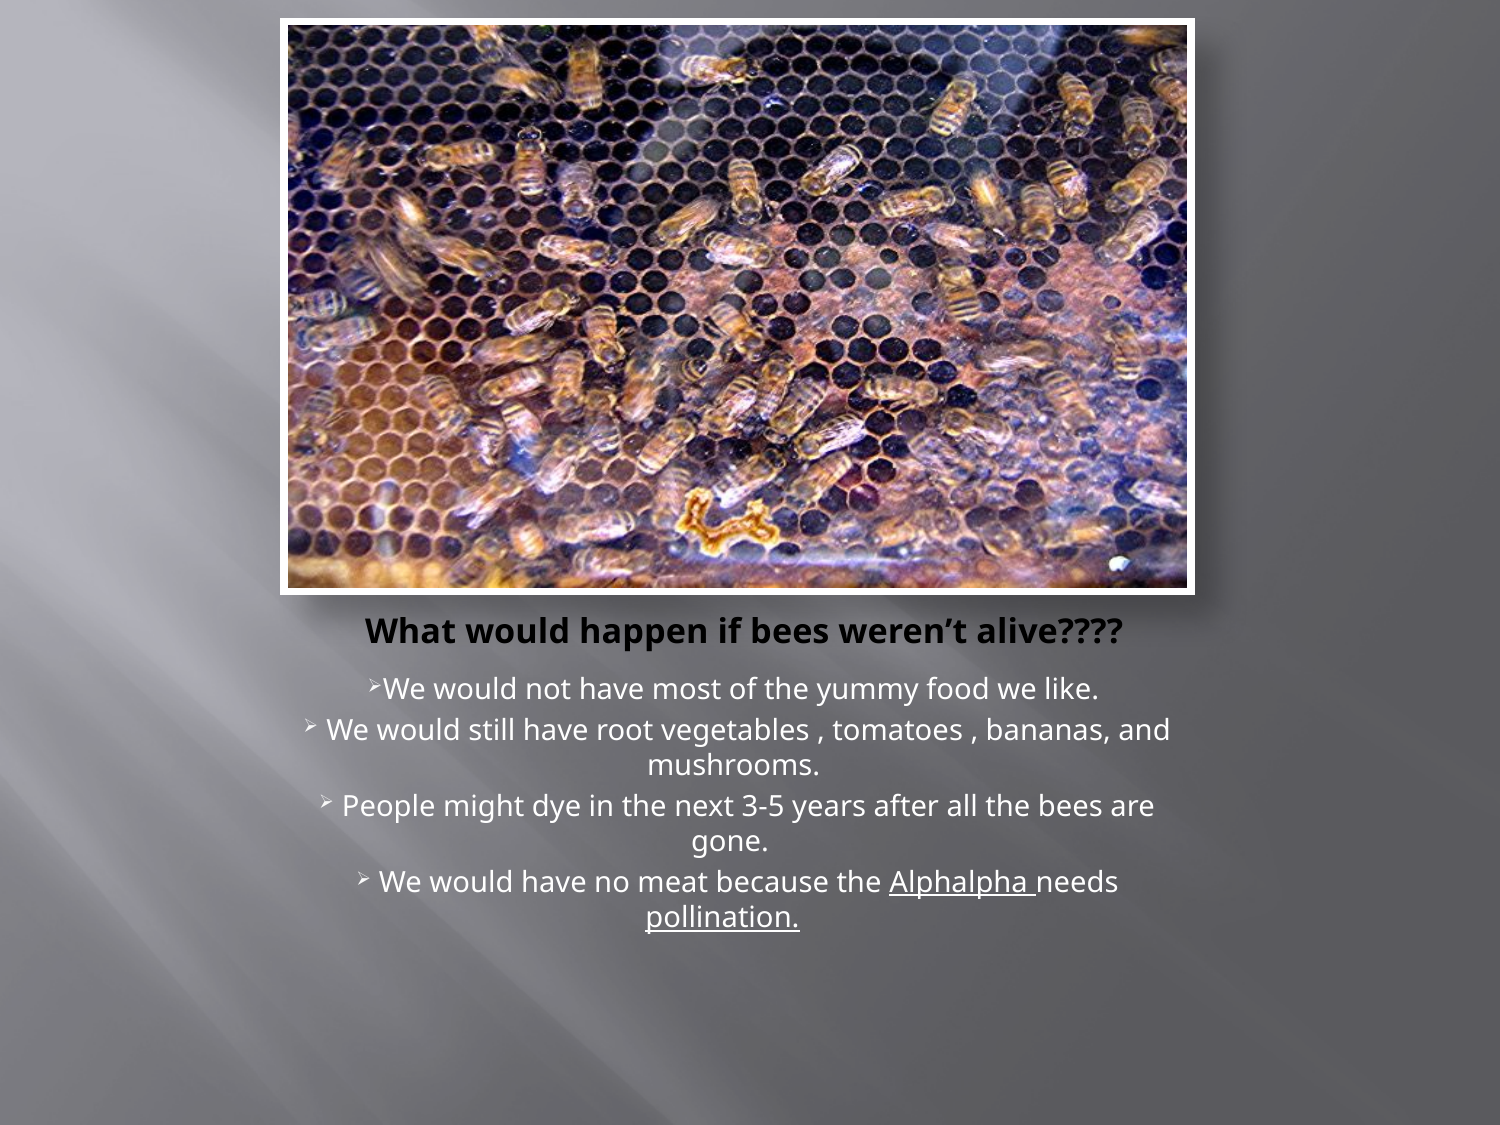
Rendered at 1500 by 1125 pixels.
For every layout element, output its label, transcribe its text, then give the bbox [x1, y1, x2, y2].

title What would happen if bees weren’t alive???? [294, 622, 1194, 650]
list We would not have most of the yummy food we like. We would still have root vegetables , tomatoes , bananas, and mushrooms. People might dye in the next 3-5 years after all the bees are gone. We would have no meat because the Alphalpha needs pollination. [287, 662, 1188, 1125]
picture [287, 24, 1188, 588]
